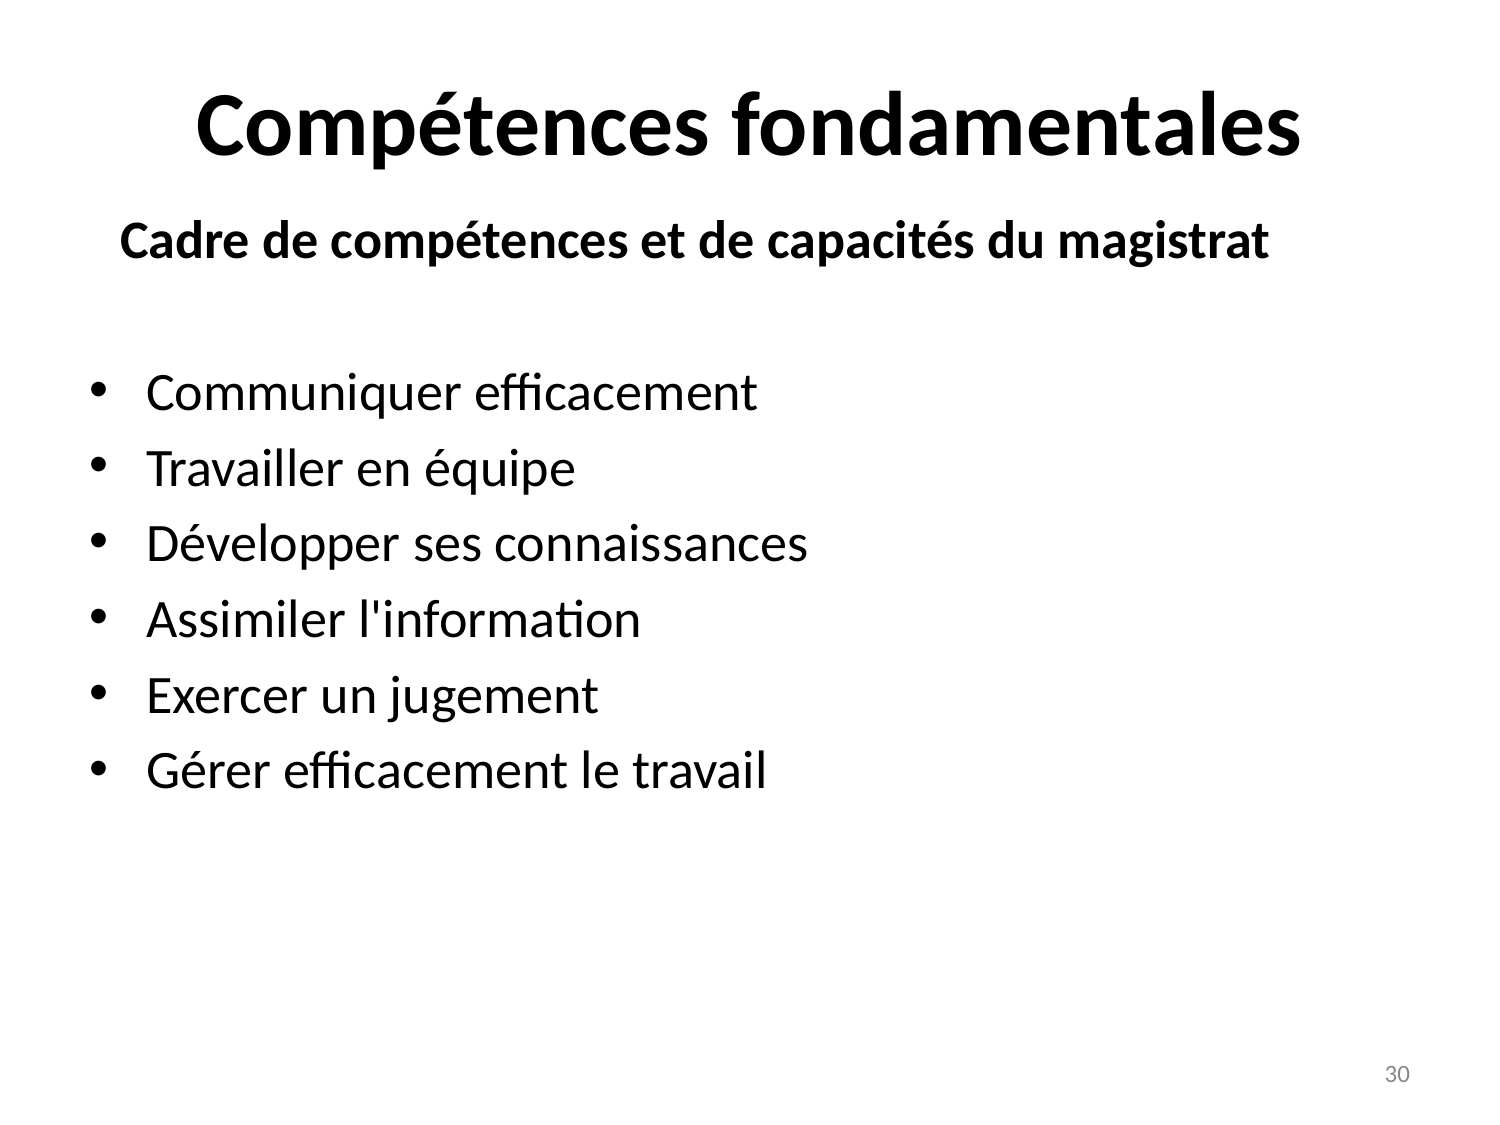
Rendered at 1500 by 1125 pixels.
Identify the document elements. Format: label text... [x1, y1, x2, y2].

slide_number 30 [1074, 1042, 1425, 1103]
text_box Cadre de compétences et de capacités du magistrat Communiquer efficacement Travailler en équipe Développer ses connaissances Assimiler l'information Exercer un jugement Gérer efficacement le travail [74, 197, 1317, 1073]
title Compétences fondamentales [75, 24, 1425, 213]
